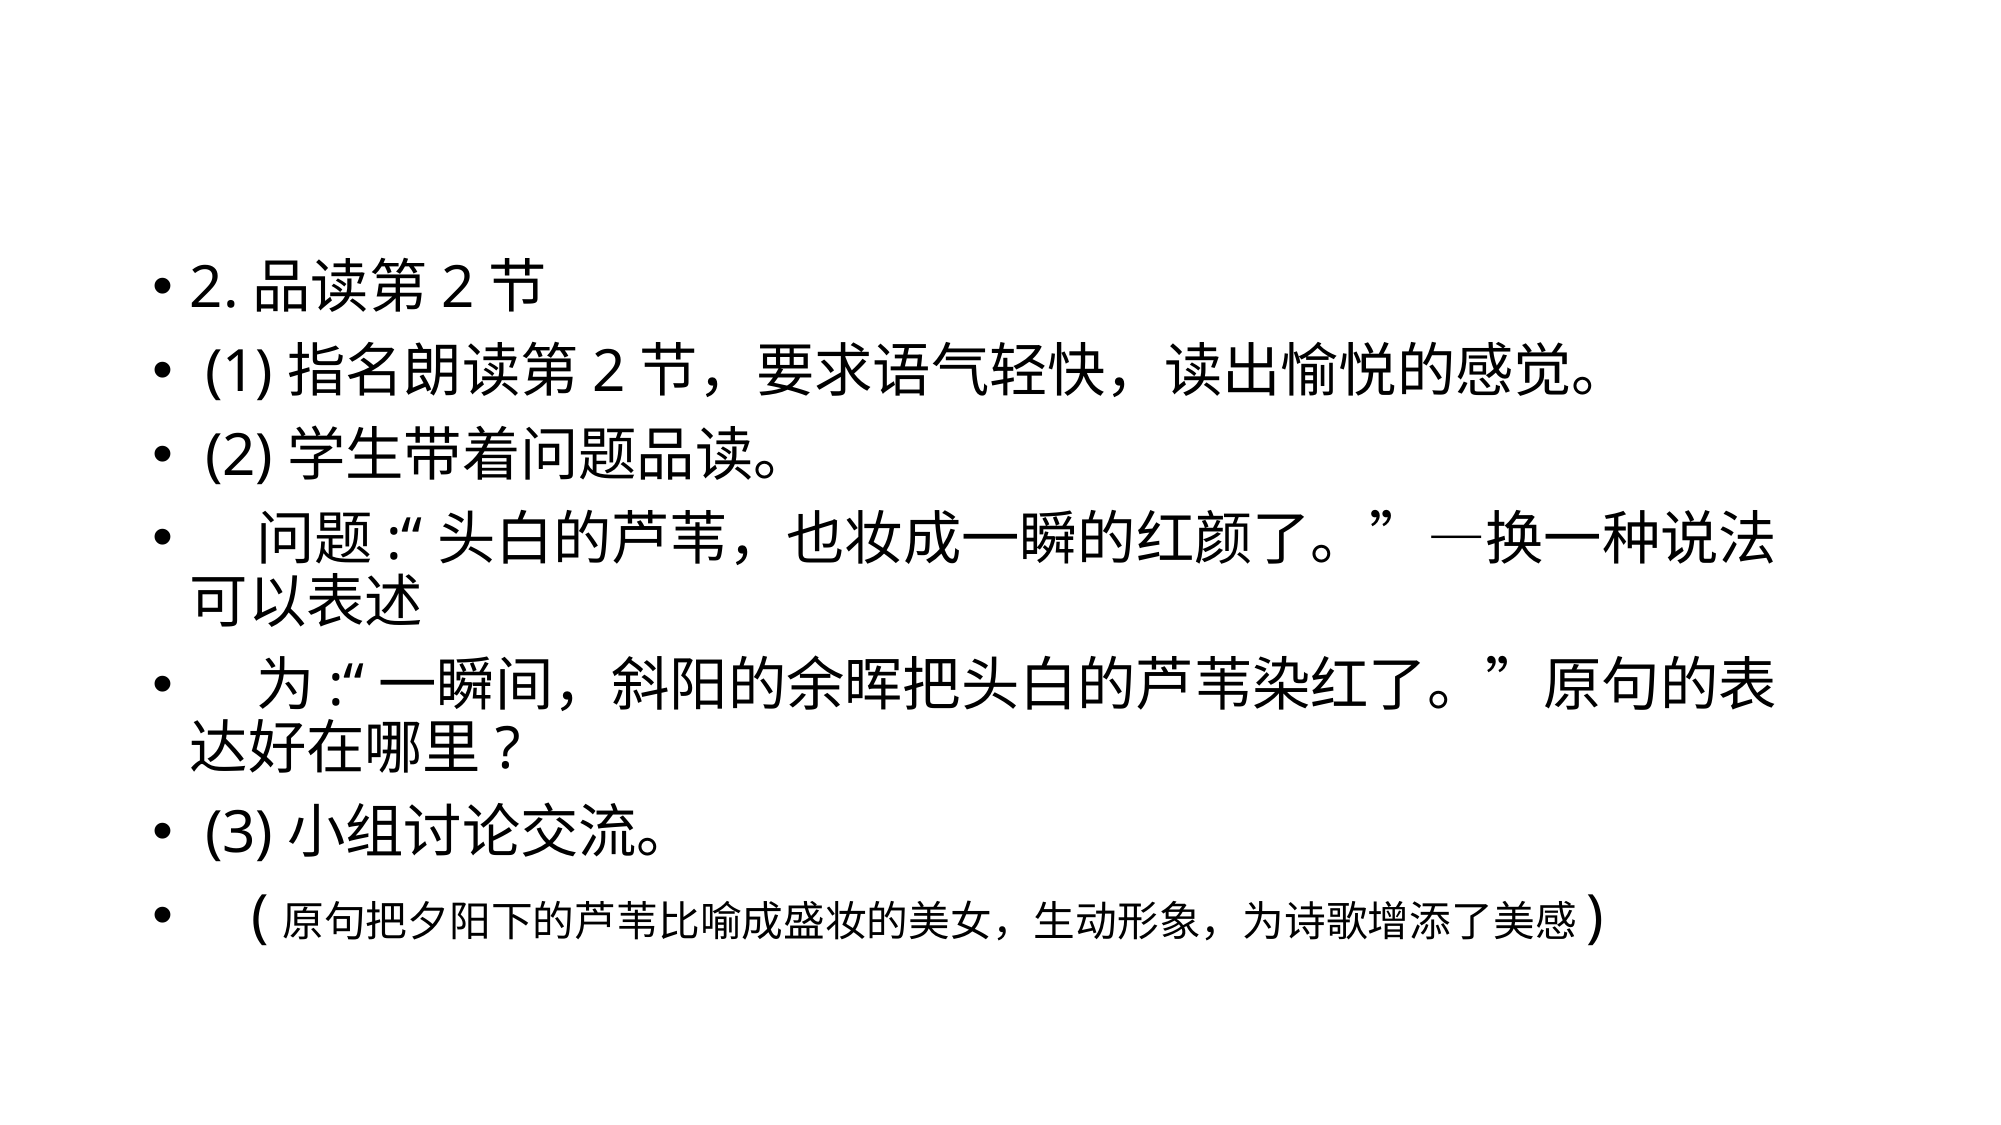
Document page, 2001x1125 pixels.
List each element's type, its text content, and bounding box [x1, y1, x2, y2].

list 2.品读第2节 (1)指名朗读第2节，要求语气轻快，读出愉悦的感觉。 (2)学生带着问题品读。 问题:“头白的芦苇，也妆成一瞬的红颜了。”—换一种说法可以表述 为:“一瞬间，斜阳的余晖把头白的芦苇染红了。”原句的表达好在哪里? (3)小组讨论交流。 (原句把夕阳下的芦苇比喻成盛妆的美女，生动形象，为诗歌增添了美感) [137, 249, 1828, 876]
